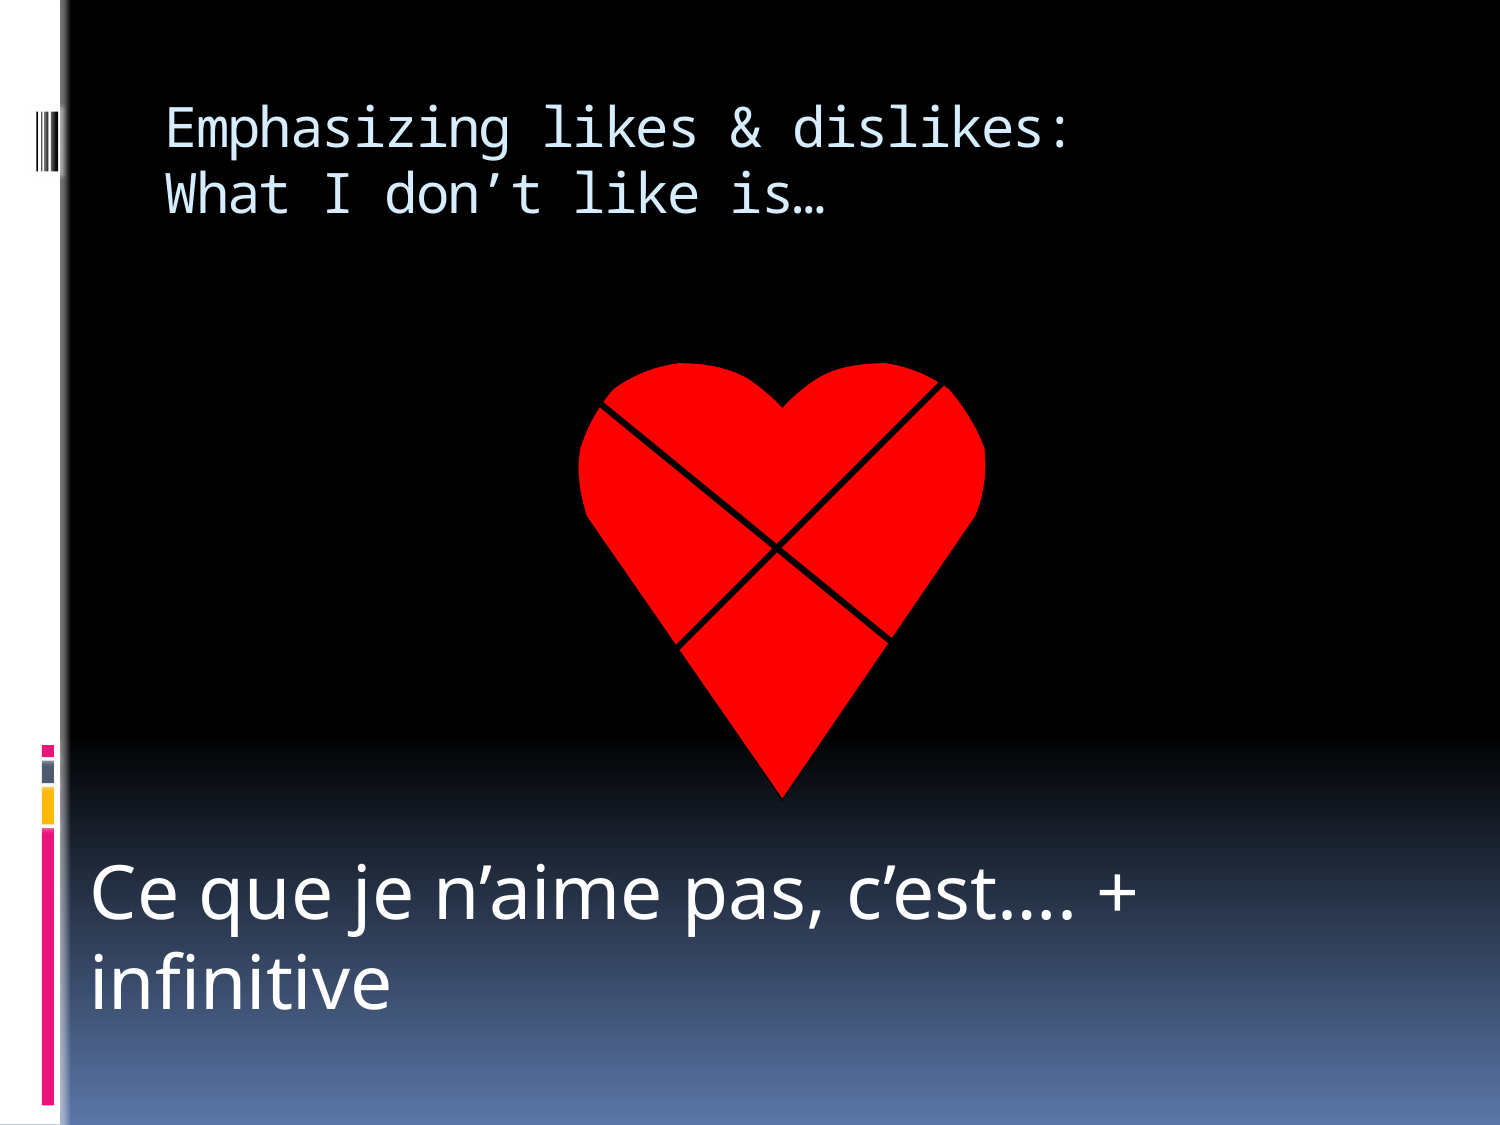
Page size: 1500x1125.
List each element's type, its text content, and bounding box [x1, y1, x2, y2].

text_box Ce que je n’aime pas, c’est…. + infinitive [75, 837, 1375, 1033]
text_box [577, 362, 987, 800]
title Emphasizing likes & dislikes: What I don’t like is… [150, 83, 1425, 234]
